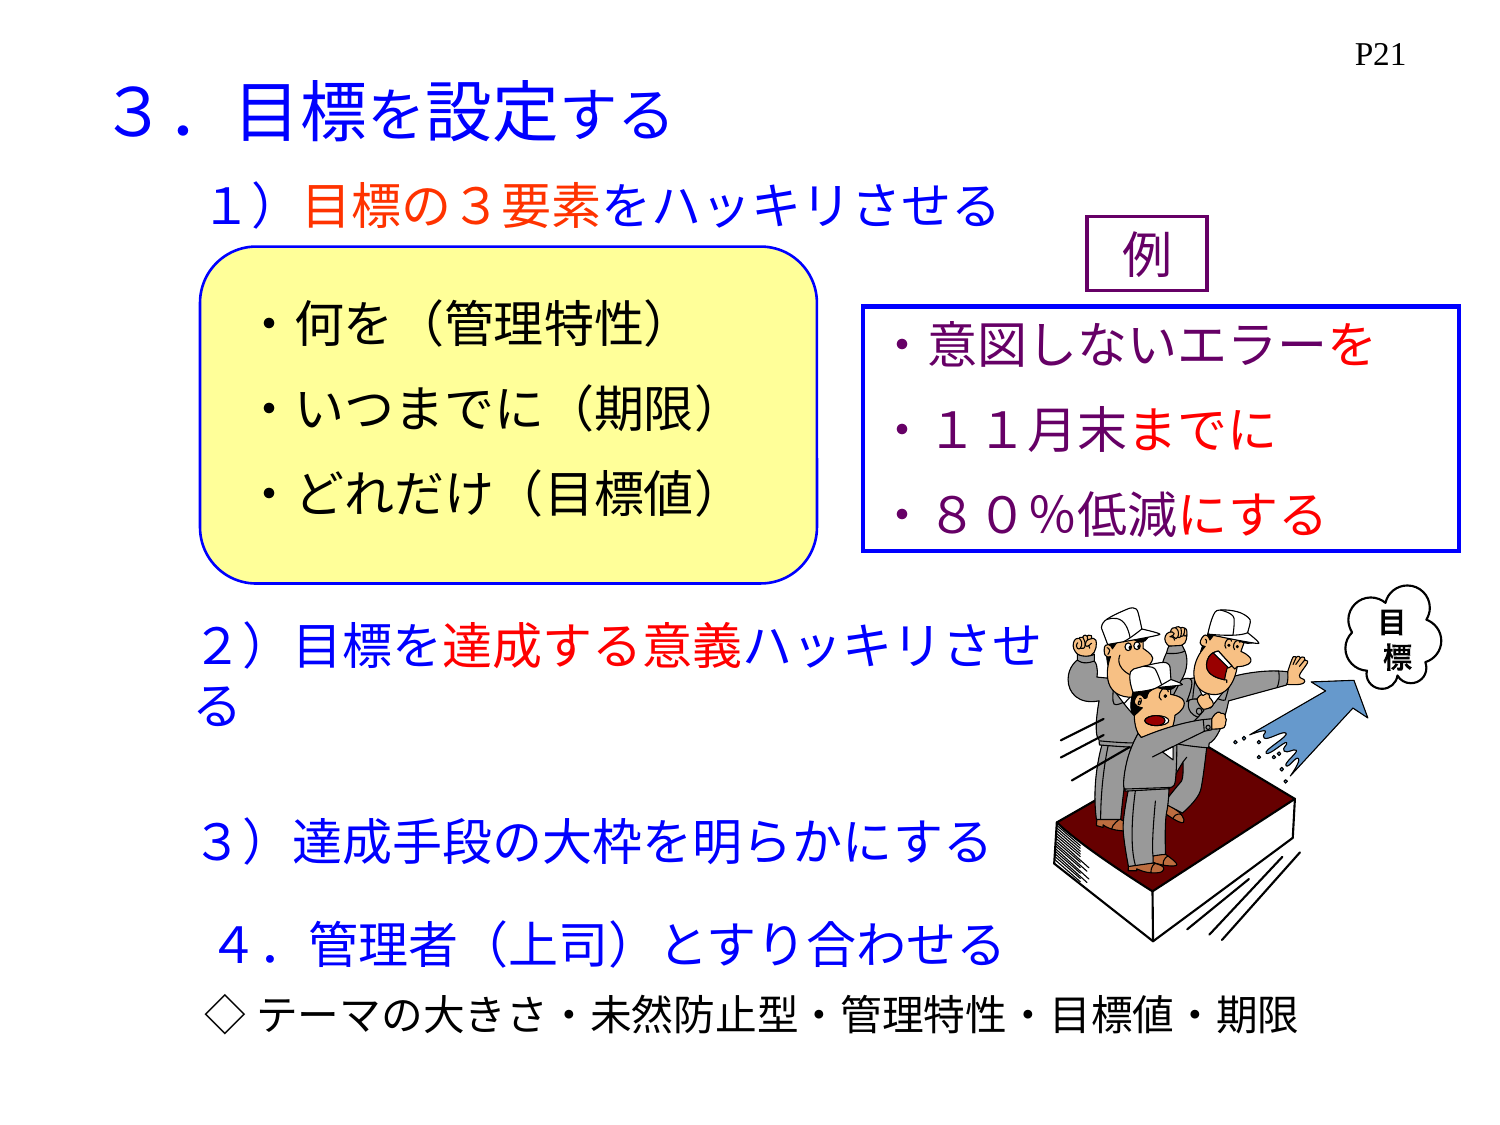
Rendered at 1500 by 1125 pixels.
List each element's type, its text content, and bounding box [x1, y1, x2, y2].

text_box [862, 216, 1460, 566]
text_box ３）達成手段の大枠を明らかにする [178, 802, 1052, 878]
text_box １）目標の３要素をハッキリさせる [186, 167, 1104, 242]
title ３．目標を設定する [15, 61, 761, 158]
text_box P21 [1340, 24, 1500, 80]
text_box ２）目標を達成する意義ハッキリさせる [178, 607, 1052, 742]
text_box ・何を（管理特性） ・いつまでに（期限） ・どれだけ（目標値） [229, 285, 778, 531]
text_box [200, 246, 817, 584]
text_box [189, 905, 1377, 1047]
picture [1052, 583, 1443, 943]
